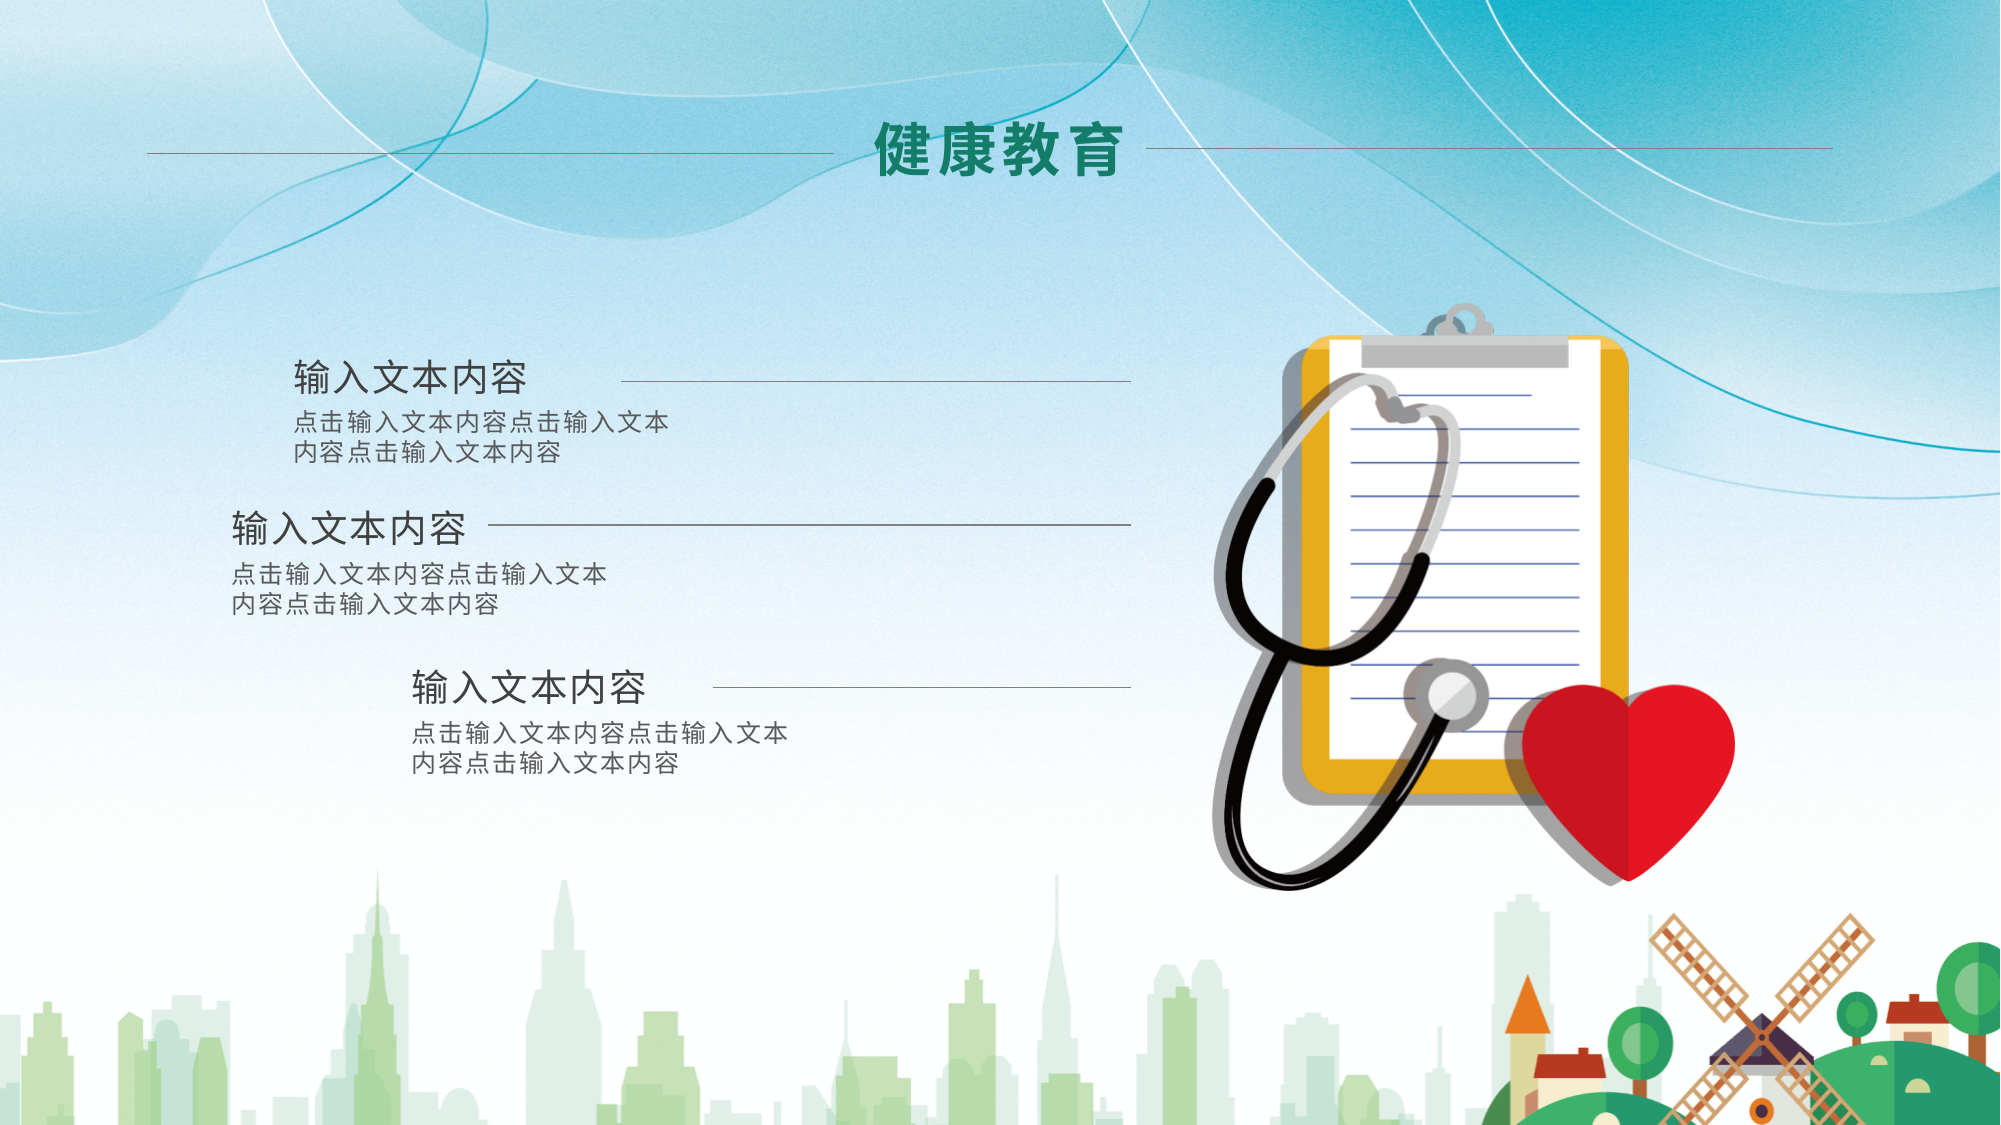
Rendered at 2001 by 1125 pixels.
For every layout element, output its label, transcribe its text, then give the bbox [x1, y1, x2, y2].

picture [0, 0, 2000, 1125]
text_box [216, 497, 702, 688]
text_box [397, 656, 882, 847]
text_box 健康教育 [859, 105, 1141, 191]
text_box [278, 346, 763, 536]
